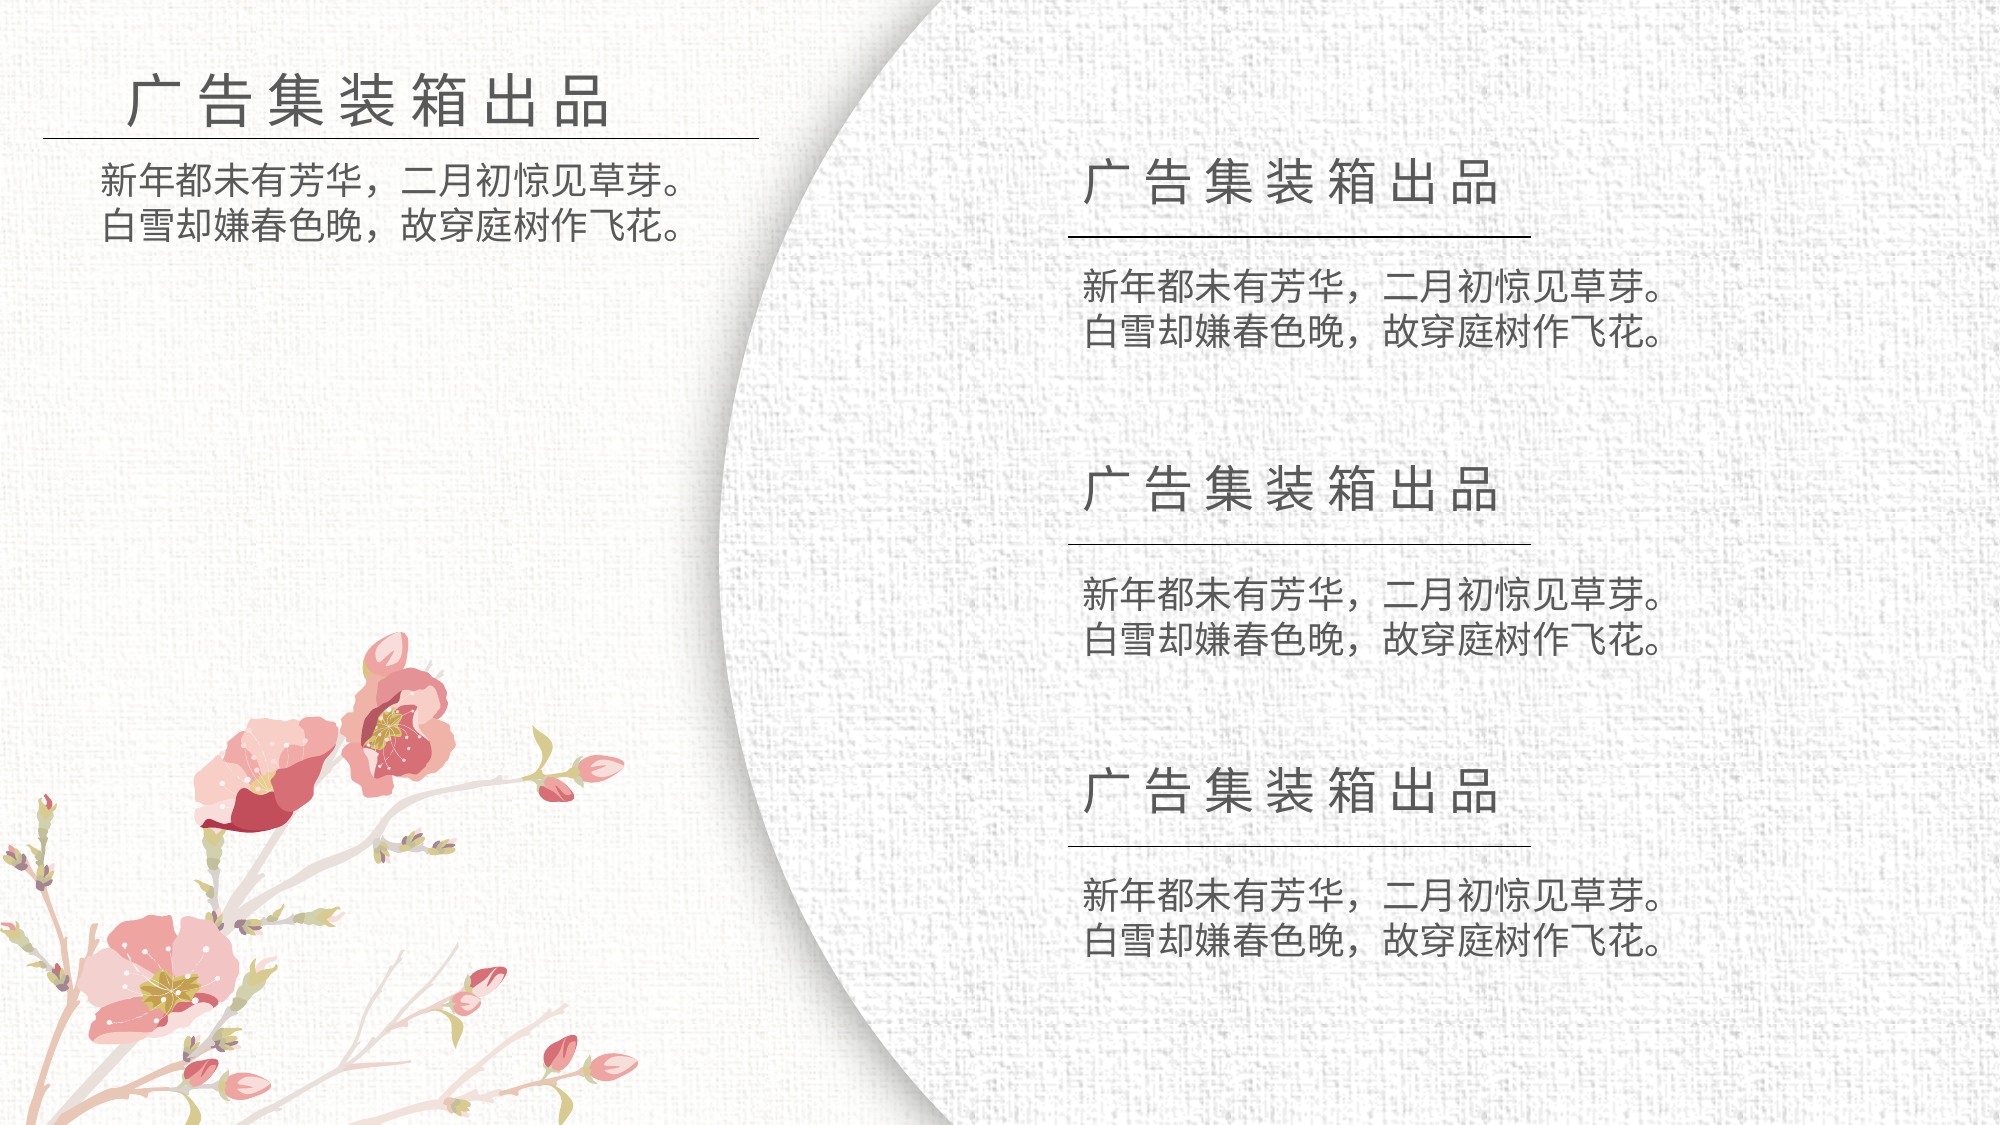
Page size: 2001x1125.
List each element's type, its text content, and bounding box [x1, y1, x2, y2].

picture [72, 559, 566, 1125]
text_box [1067, 450, 1703, 670]
text_box [718, 0, 2000, 1125]
text_box 新年都未有芳华，二月初惊见草芽。 白雪却嫌春色晚，故穿庭树作飞花。 [86, 149, 716, 255]
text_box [1067, 142, 1703, 362]
text_box 广 告 集 装 箱 出 品 [110, 56, 673, 138]
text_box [1067, 752, 1703, 972]
